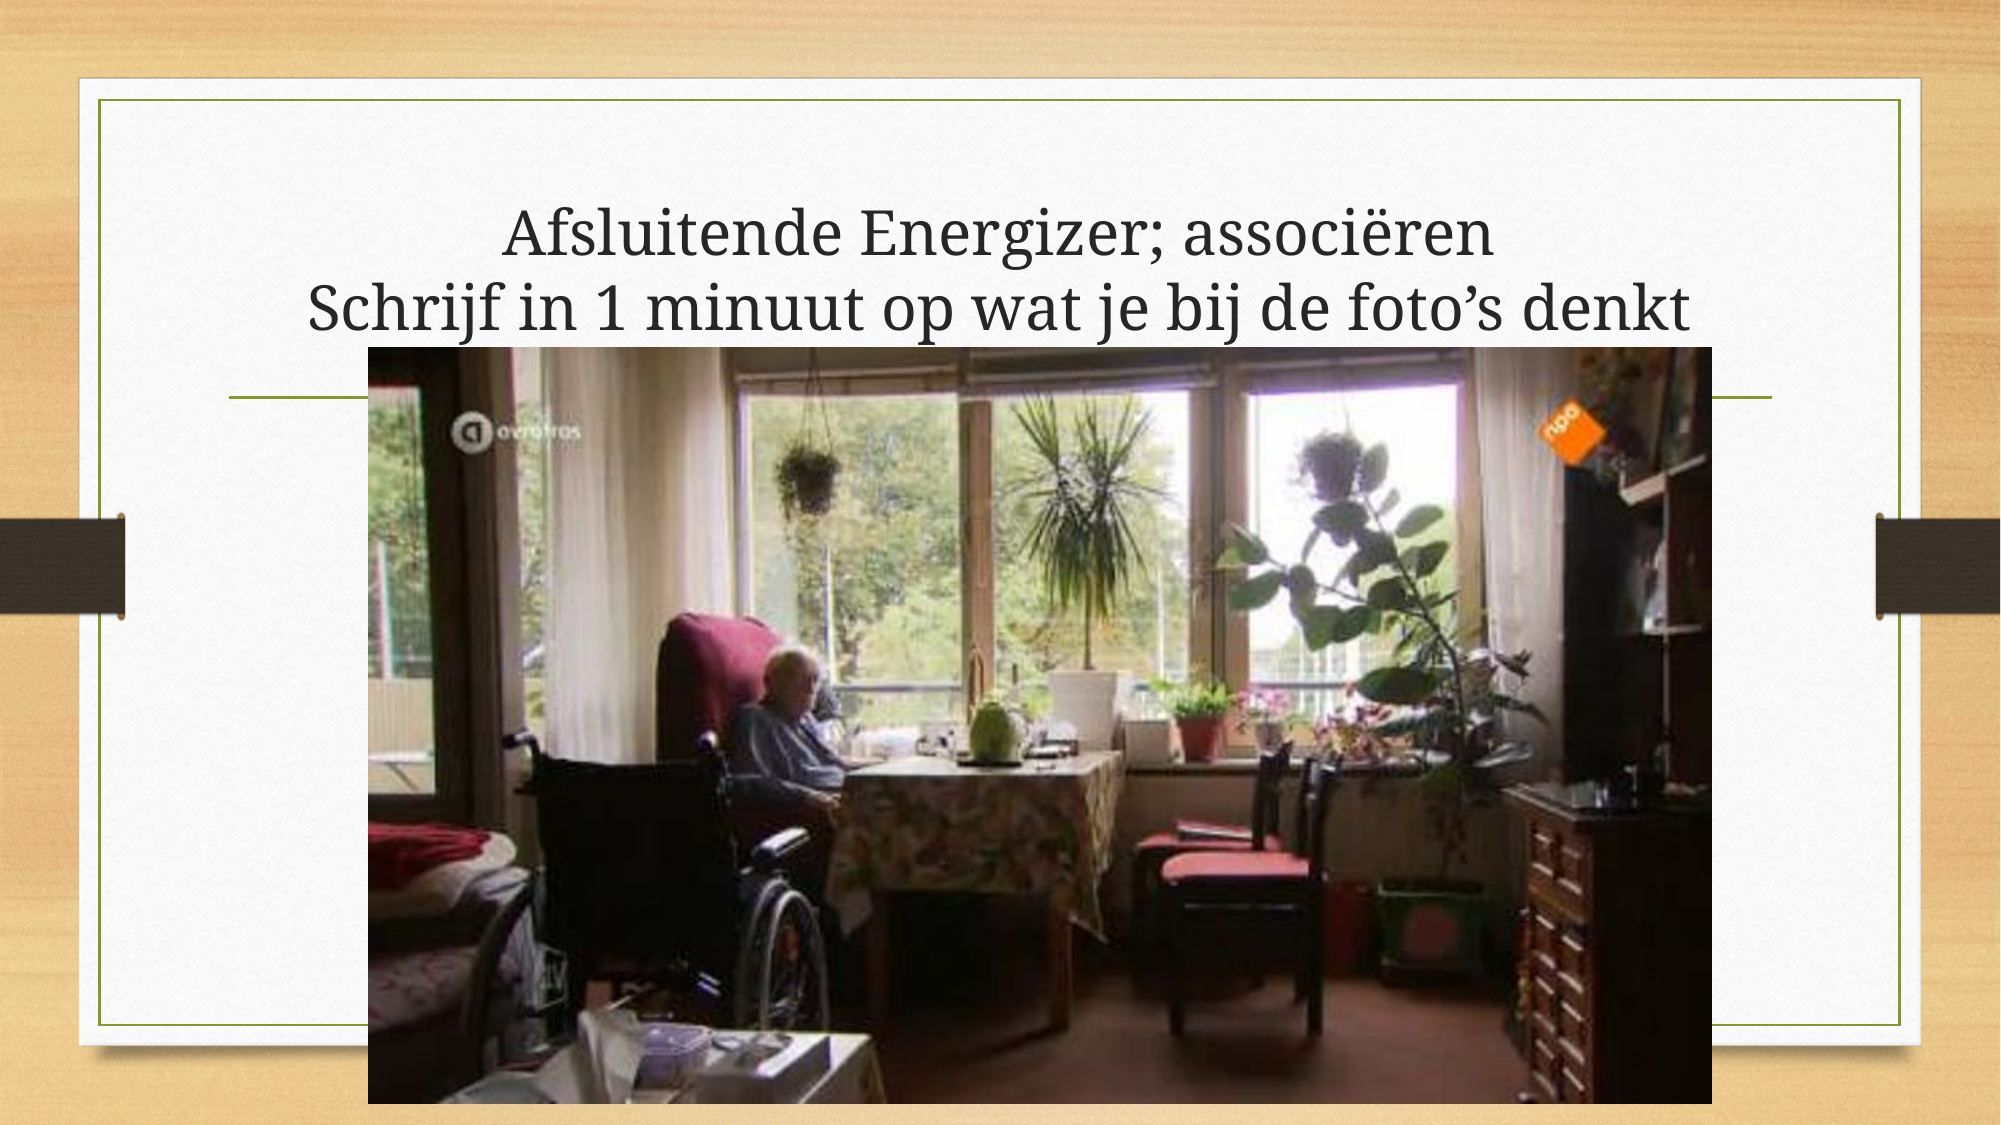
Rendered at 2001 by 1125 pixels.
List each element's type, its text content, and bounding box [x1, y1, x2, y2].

picture [0, 0, 2001, 1125]
title Afsluitende Energizer; associëren Schrijf in 1 minuut op wat je bij de foto’s denkt [212, 161, 1788, 375]
